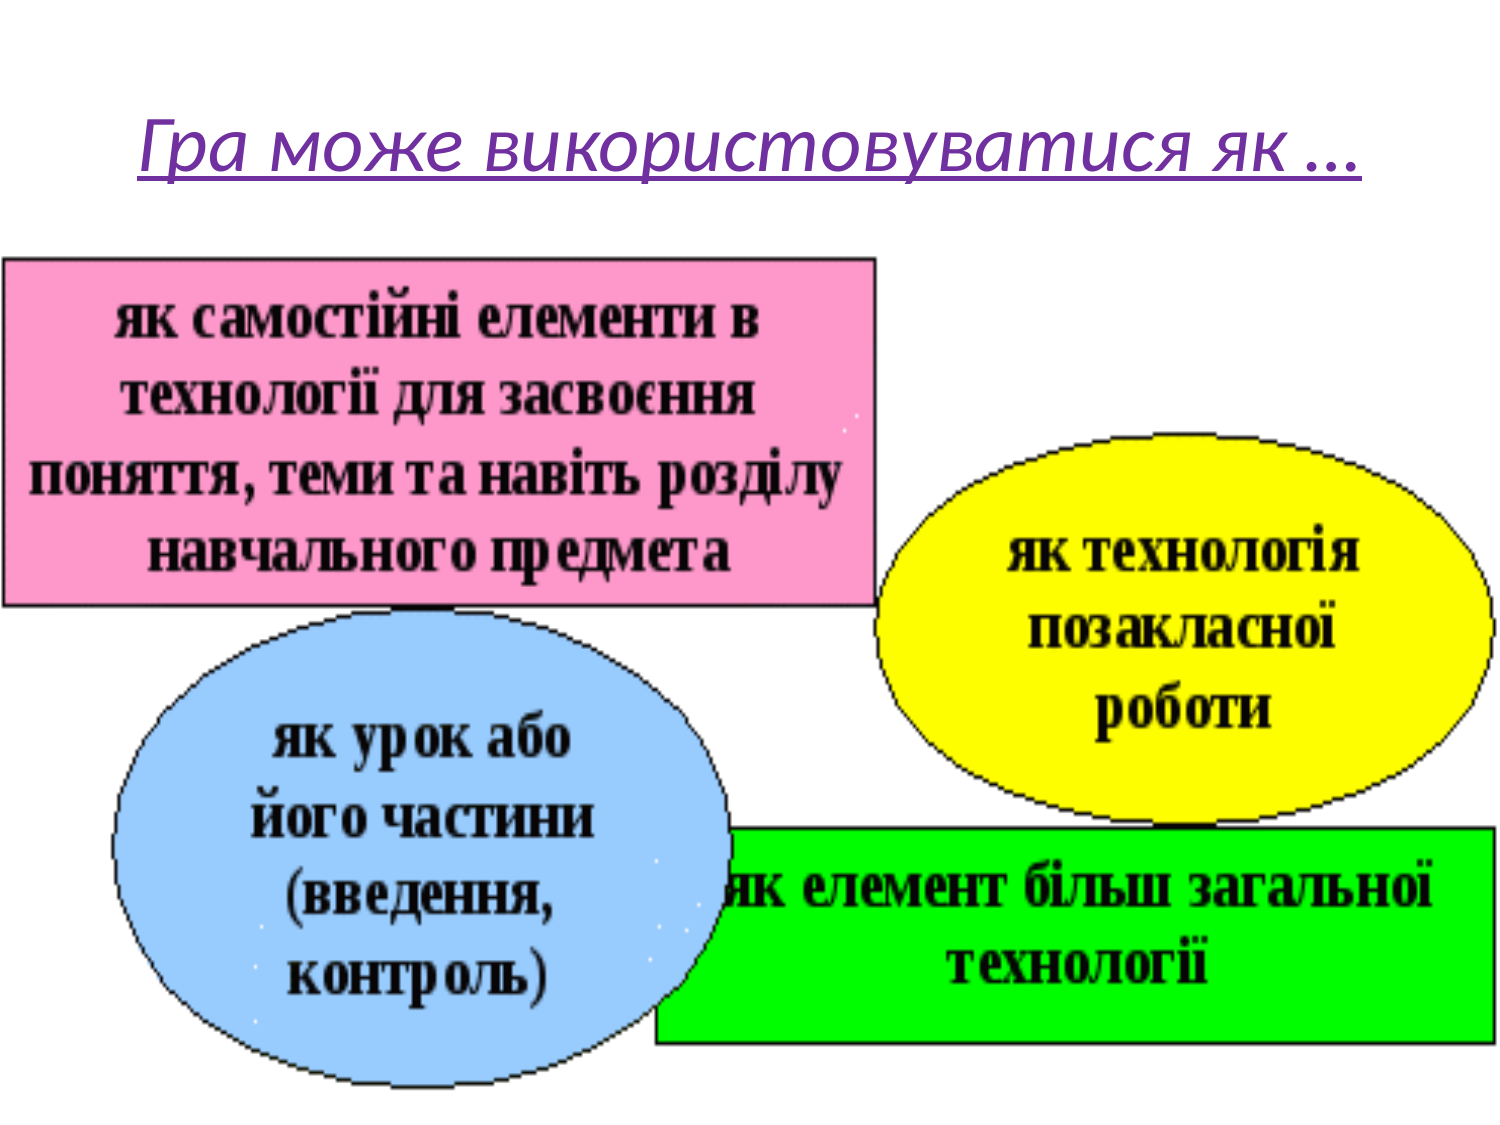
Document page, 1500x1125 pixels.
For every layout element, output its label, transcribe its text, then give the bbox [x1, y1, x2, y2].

title Гра може використовуватися як … [75, 45, 1425, 233]
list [0, 255, 1500, 1095]
